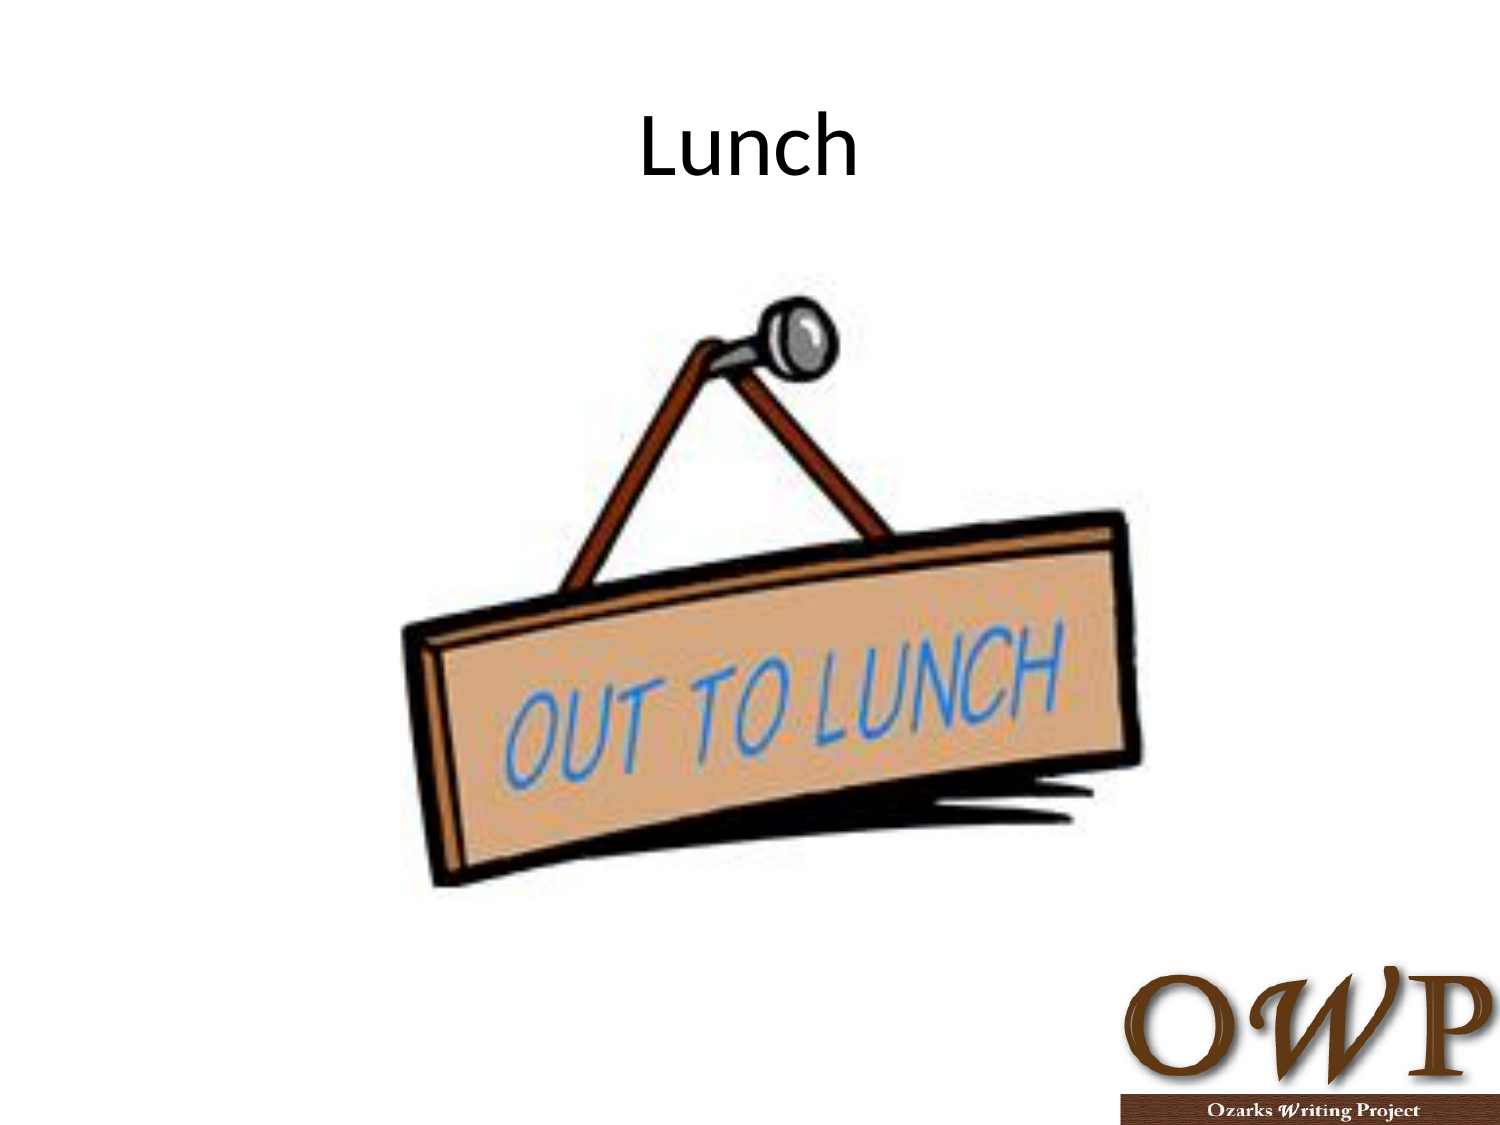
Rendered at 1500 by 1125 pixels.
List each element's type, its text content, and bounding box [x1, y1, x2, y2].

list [399, 212, 1151, 963]
picture [1120, 957, 1500, 1125]
title Lunch [74, 44, 1426, 233]
